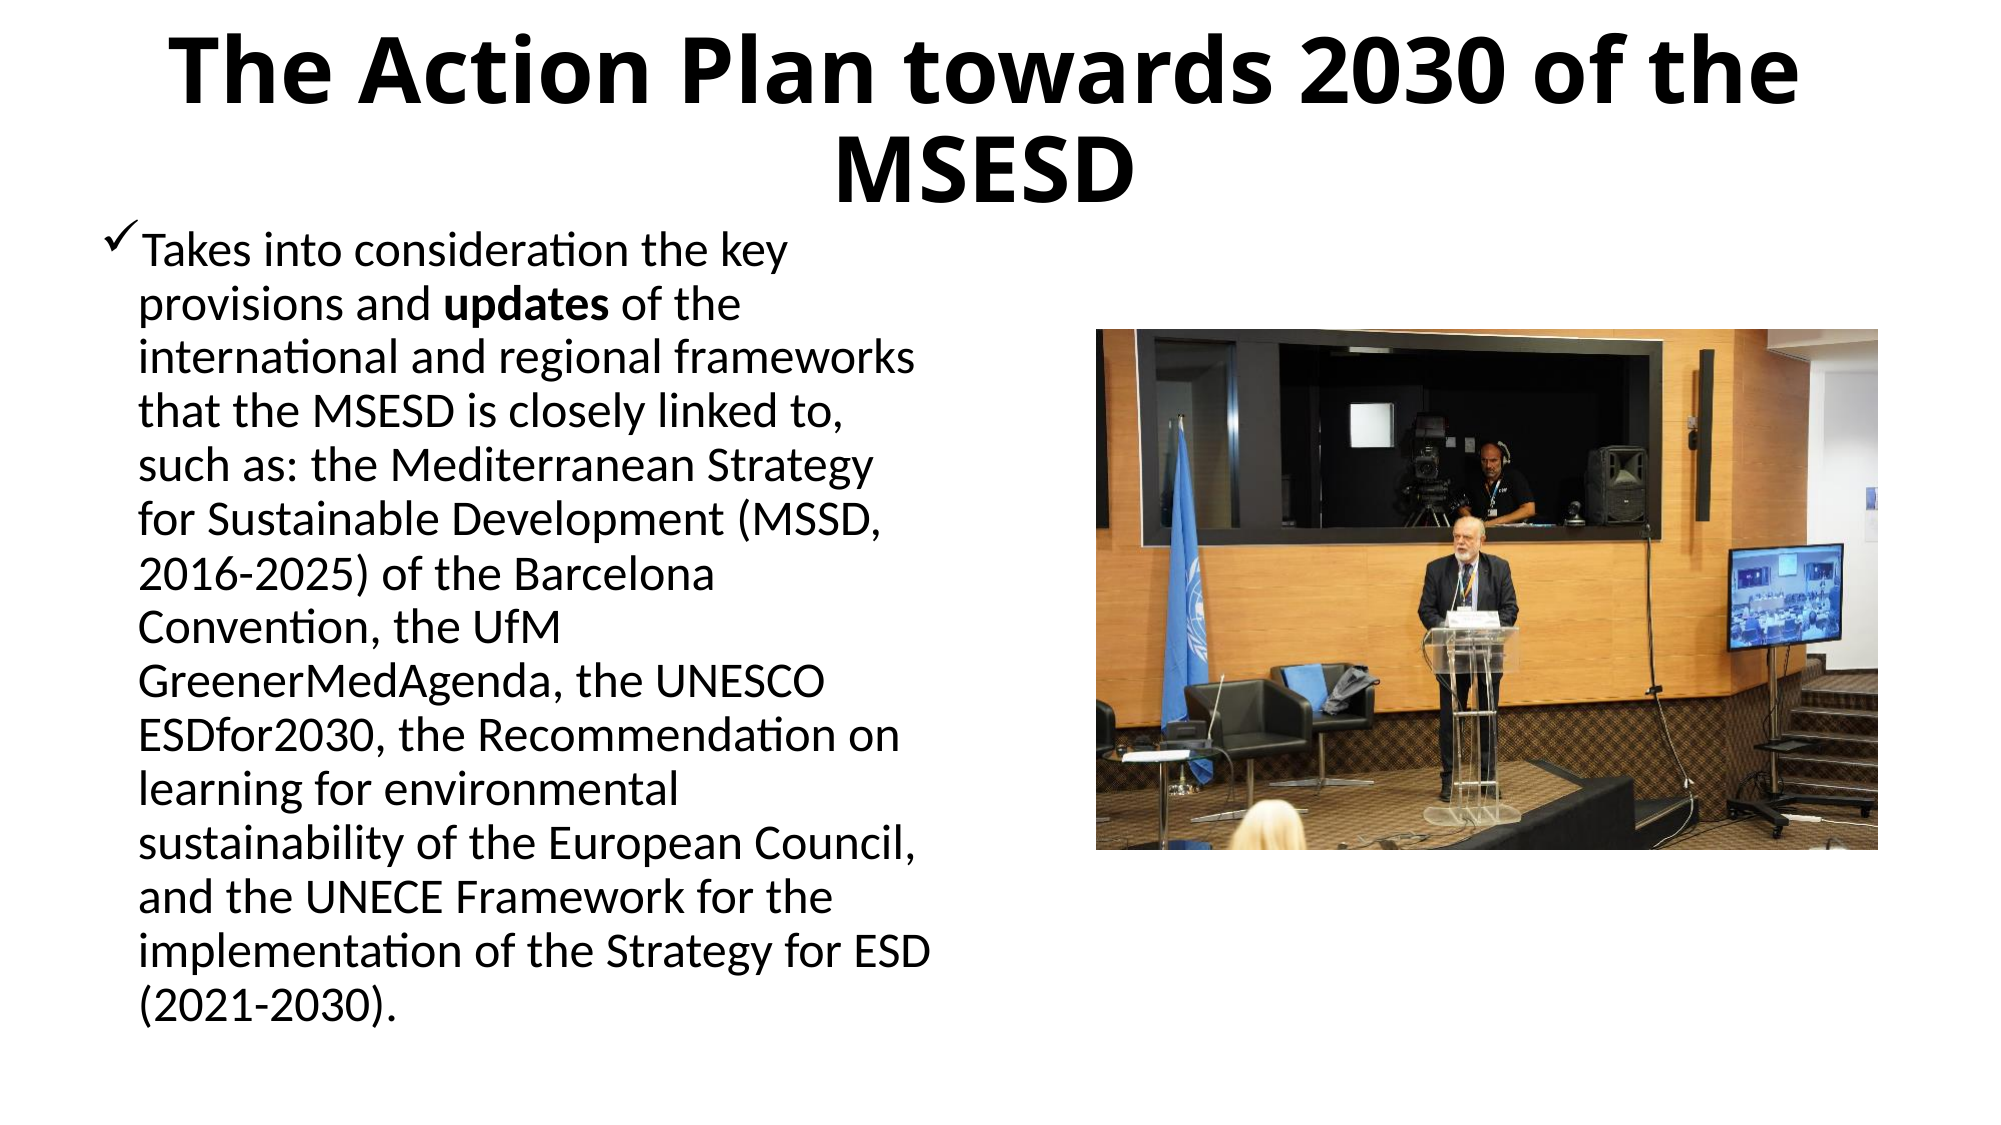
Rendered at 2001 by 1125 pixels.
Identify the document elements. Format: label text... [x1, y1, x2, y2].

list Takes into consideration the key provisions and updates of the international and regional frameworks that the MSESD is closely linked to, such as: the Mediterranean Strategy for Sustainable Development (MSSD, 2016-2025) of the Barcelona Convention, the UfM GreenerMedAgenda, the UNESCO ESDfor2030, the Recommendation on learning for environmental sustainability of the European Council, and the UNECE Framework for the implementation of the Strategy for ESD (2021-2030). [85, 215, 957, 1074]
picture [1096, 329, 1878, 851]
title The Action Plan towards 2030 of the MSESD [122, 14, 1848, 232]
